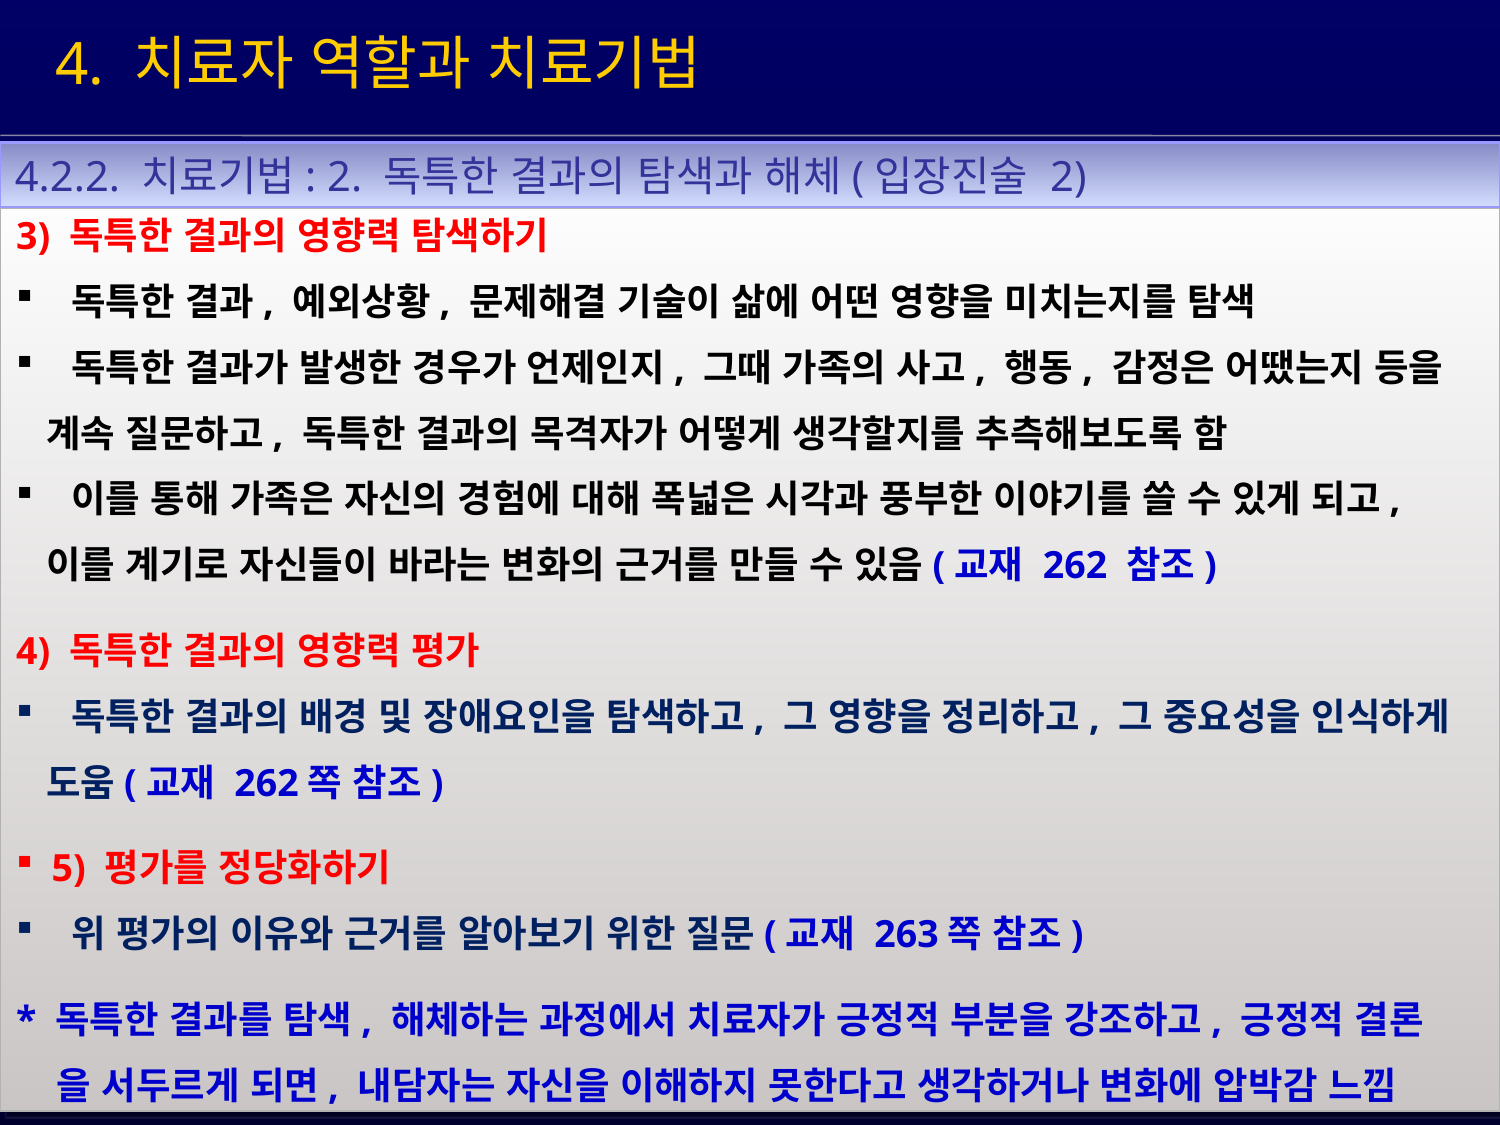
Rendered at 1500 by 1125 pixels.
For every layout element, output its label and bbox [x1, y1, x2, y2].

text_box [0, 18, 1500, 1111]
